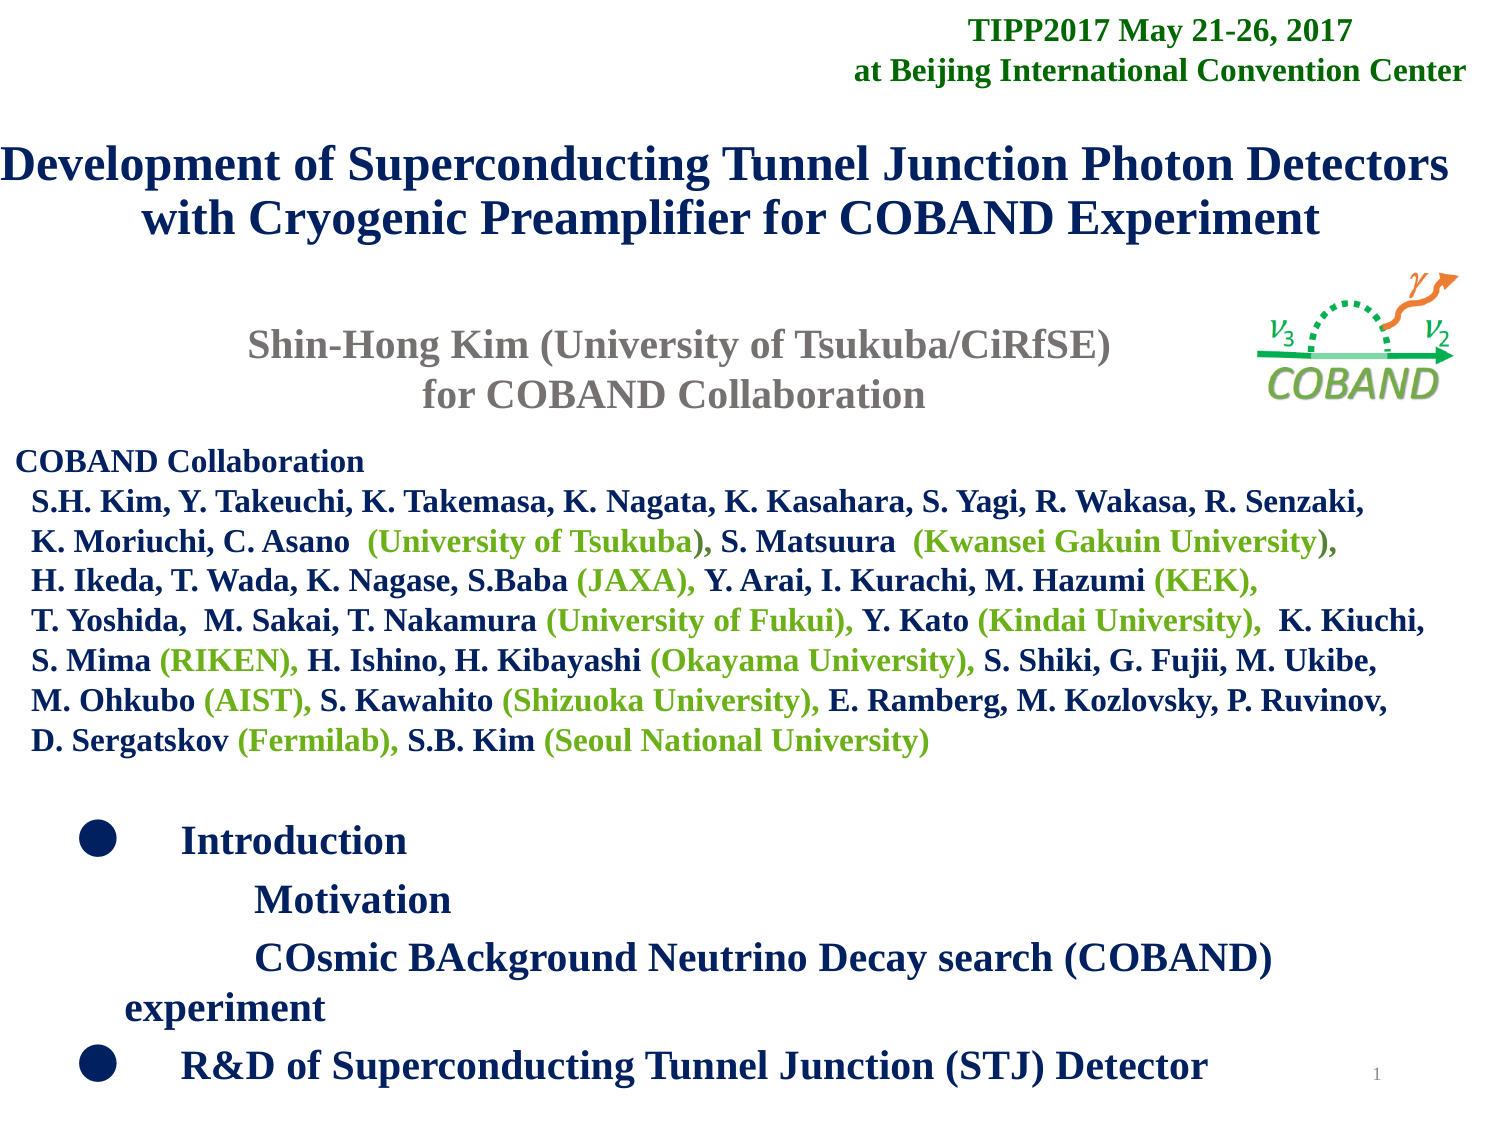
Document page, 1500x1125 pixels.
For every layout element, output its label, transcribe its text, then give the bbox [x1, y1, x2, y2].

picture [1245, 255, 1468, 414]
text_box Shin-Hong Kim (University of Tsukuba/CiRfSE) for COBAND Collaboration [0, 309, 1435, 425]
title Development of Superconducting Tunnel Junction Photon Detectors with Cryogenic Preamplifier for COBAND Experiment [0, 109, 1482, 274]
text_box COBAND Collaboration S.H. Kim, Y. Takeuchi, K. Takemasa, K. Nagata, K. Kasahara, S. Yagi, R. Wakasa, R. Senzaki, K. Moriuchi, C. Asano (University of Tsukuba), S. Matsuura (Kwansei Gakuin University), H. Ikeda, T. Wada, K. Nagase, S.Baba (JAXA), Y. Arai, I. Kurachi, M. Hazumi (KEK), T. Yoshida, M. Sakai, T. Nakamura (University of Fukui), Y. Kato (Kindai University), K. Kiuchi, S. Mima (RIKEN), H. Ishino, H. Kibayashi (Okayama University), S. Shiki, G. Fujii, M. Ukibe, M. Ohkubo (AIST), S. Kawahito (Shizuoka University), E. Ramberg, M. Kozlovsky, P. Ruvinov, D. Sergatskov (Fermilab), S.B. Kim (Seoul National University) [0, 431, 1481, 766]
text_box ● Introduction Motivation COsmic BAckground Neutrino Decay search (COBAND) experiment ● R&D of Superconducting Tunnel Junction (STJ) Detector [0, 805, 1450, 1125]
text_box TIPP2017 May 21-26, 2017 at Beijing International Convention Center [820, 0, 1500, 96]
